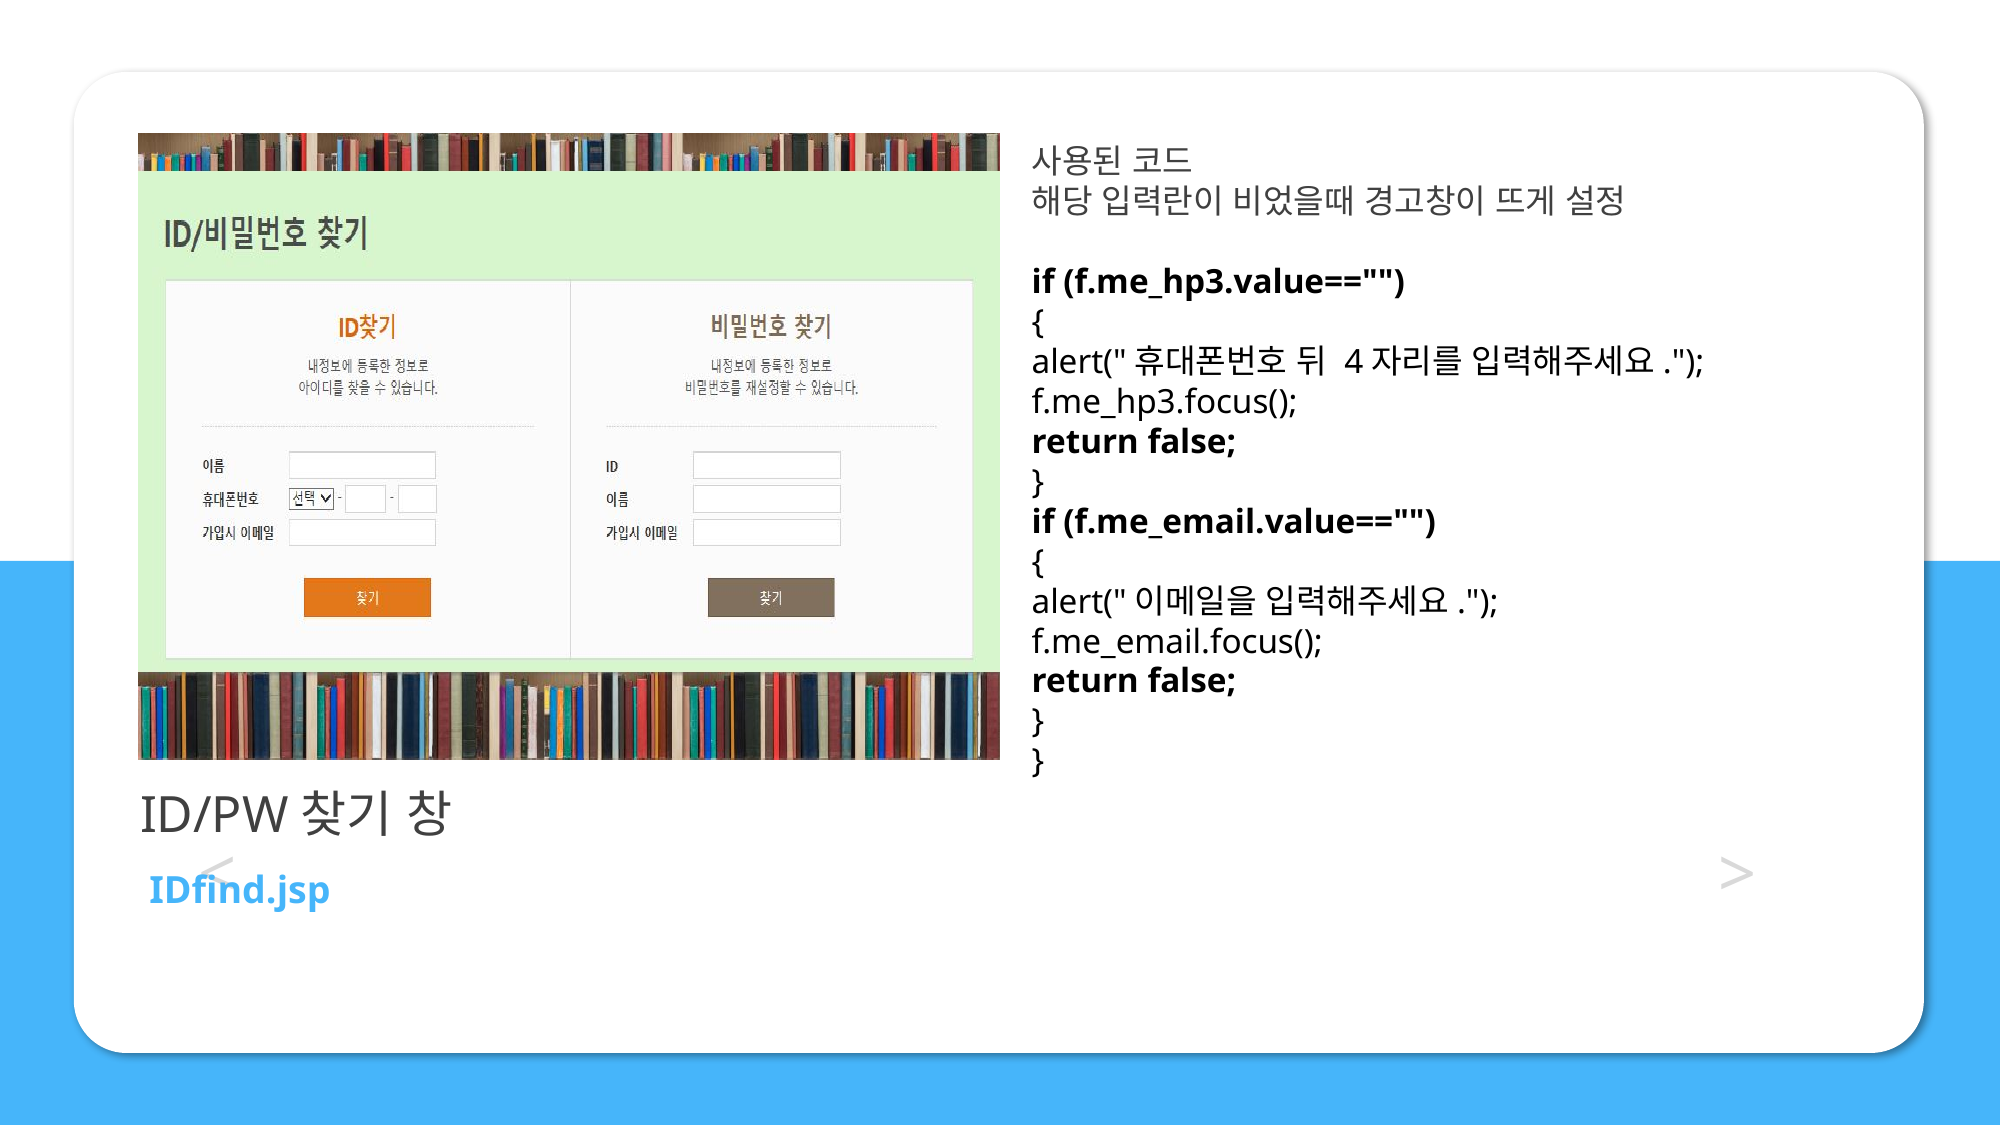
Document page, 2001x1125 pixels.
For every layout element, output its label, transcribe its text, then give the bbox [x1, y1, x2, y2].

picture [138, 133, 1000, 760]
text_box [72, 70, 1925, 1054]
text_box < [183, 851, 252, 859]
text_box > [1703, 823, 1772, 918]
text_box [0, 560, 2000, 1125]
text_box ID/PW찾기 창 [125, 775, 468, 851]
text_box 사용된 코드 해당 입력란이 비었을때 경고창이 뜨게 설정 if (f.me_hp3.value=="") { alert("휴대폰번호 뒤 4자리를 입력해주세요."); f.me_hp3.focus(); return false; } if (f.me_email.value=="") { alert("이메일을 입력해주세요."); f.me_email.focus(); return false; } } [1016, 133, 2000, 787]
text_box IDfind.jsp [134, 859, 346, 919]
